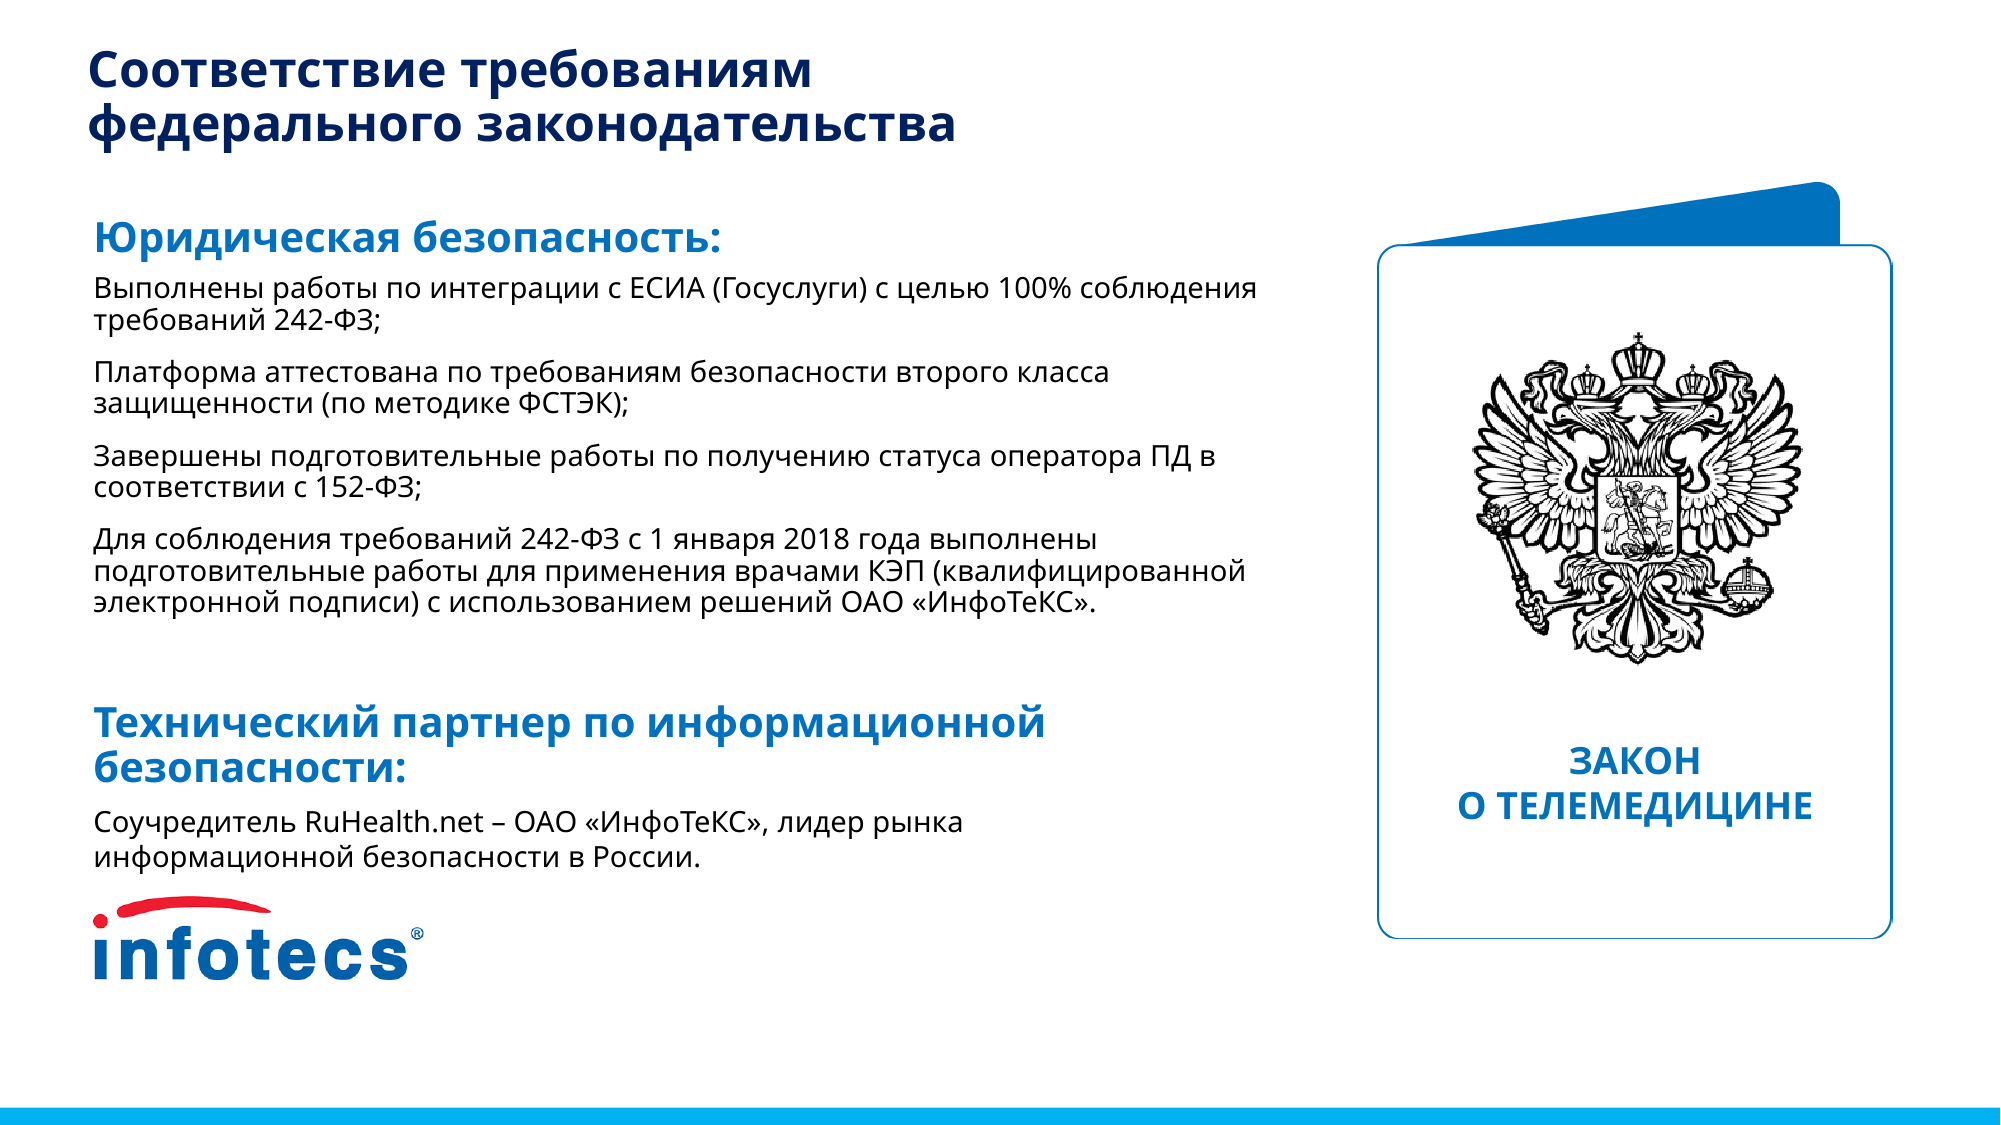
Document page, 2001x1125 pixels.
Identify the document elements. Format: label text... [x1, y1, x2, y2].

picture [90, 896, 426, 980]
text_box Соответствие требованиям федерального законодательства [72, 47, 1975, 168]
text_box Юридическая безопасность: Выполнены работы по интеграции с ЕСИА (Госуслуги) с целью 100% соблюдения требований 242-ФЗ; Платформа аттестована по требованиям безопасности второго класса защищенности (по методике ФСТЭК); Завершены подготовительные работы по получению статуса оператора ПД в соответствии с 152-ФЗ; Для соблюдения требований 242-ФЗ с 1 января 2018 года выполнены подготовительные работы для применения врачами КЭП (квалифицированной электронной подписи) с использованием решений ОАО «ИнфоТеКС». Технический партнер по информационной безопасности: Соучредитель RuHealth.net – ОАО «ИнфоТеКС», лидер рынка информационной безопасности в России. [78, 208, 1272, 917]
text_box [1377, 182, 1893, 939]
